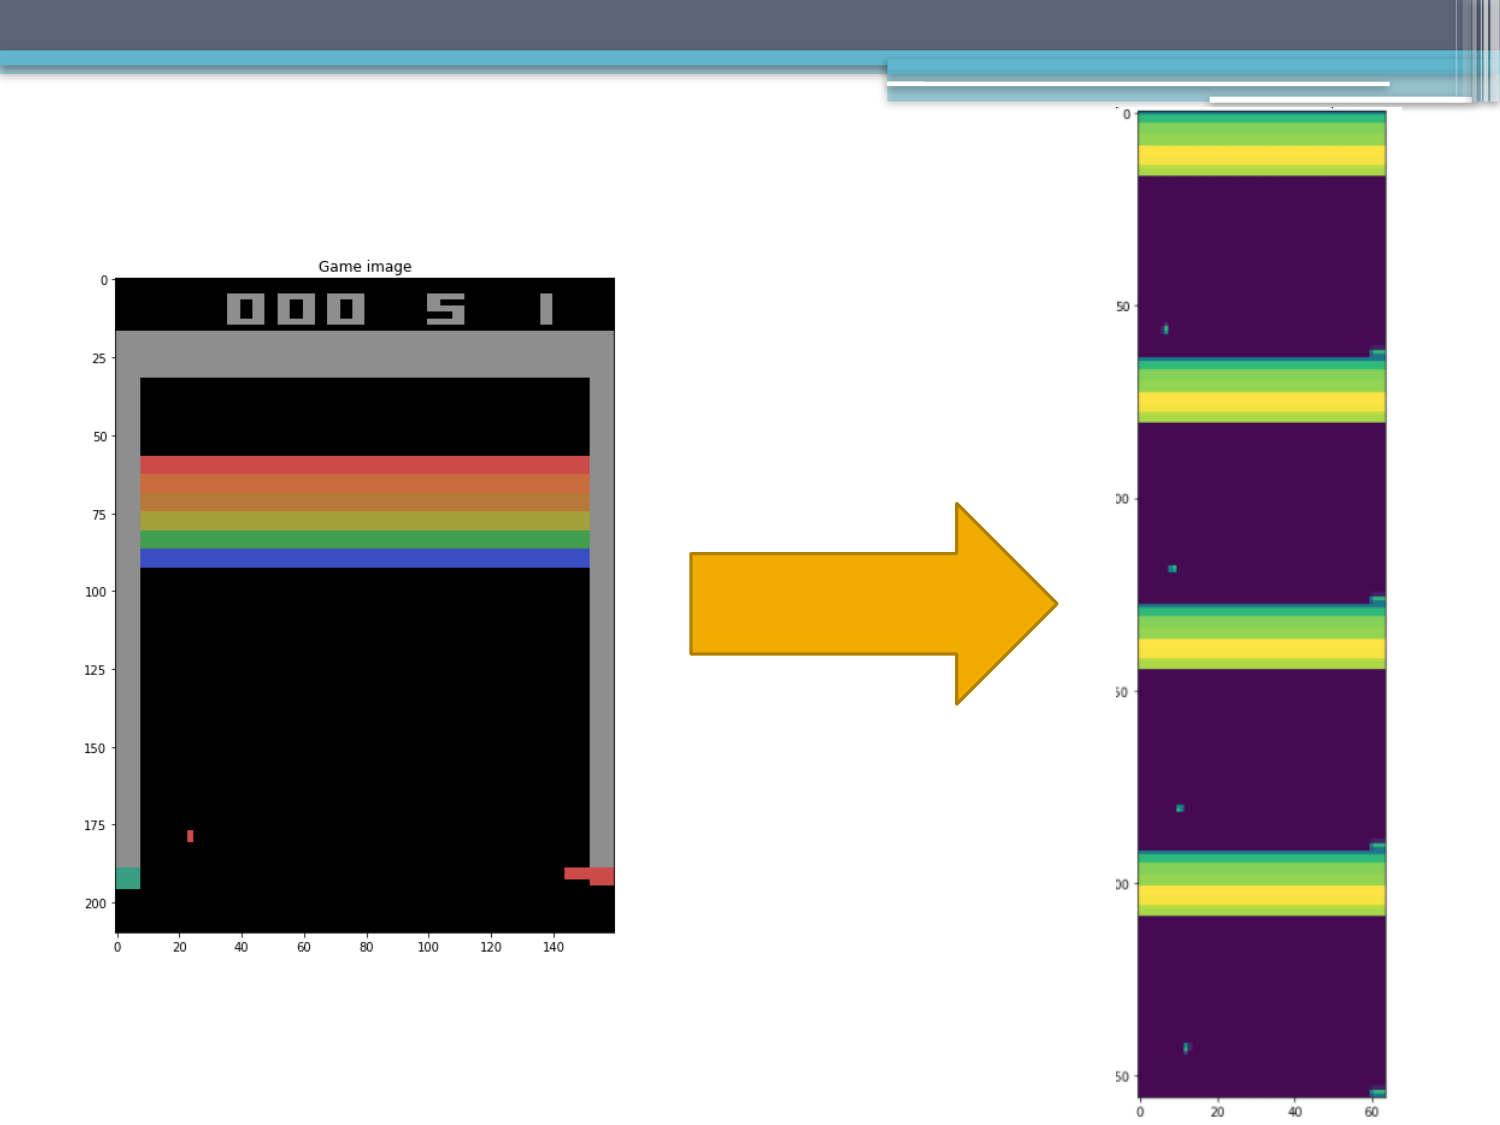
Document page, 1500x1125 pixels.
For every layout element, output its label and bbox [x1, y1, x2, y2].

text_box [689, 501, 1059, 706]
picture [1115, 107, 1402, 1125]
list [85, 255, 644, 965]
